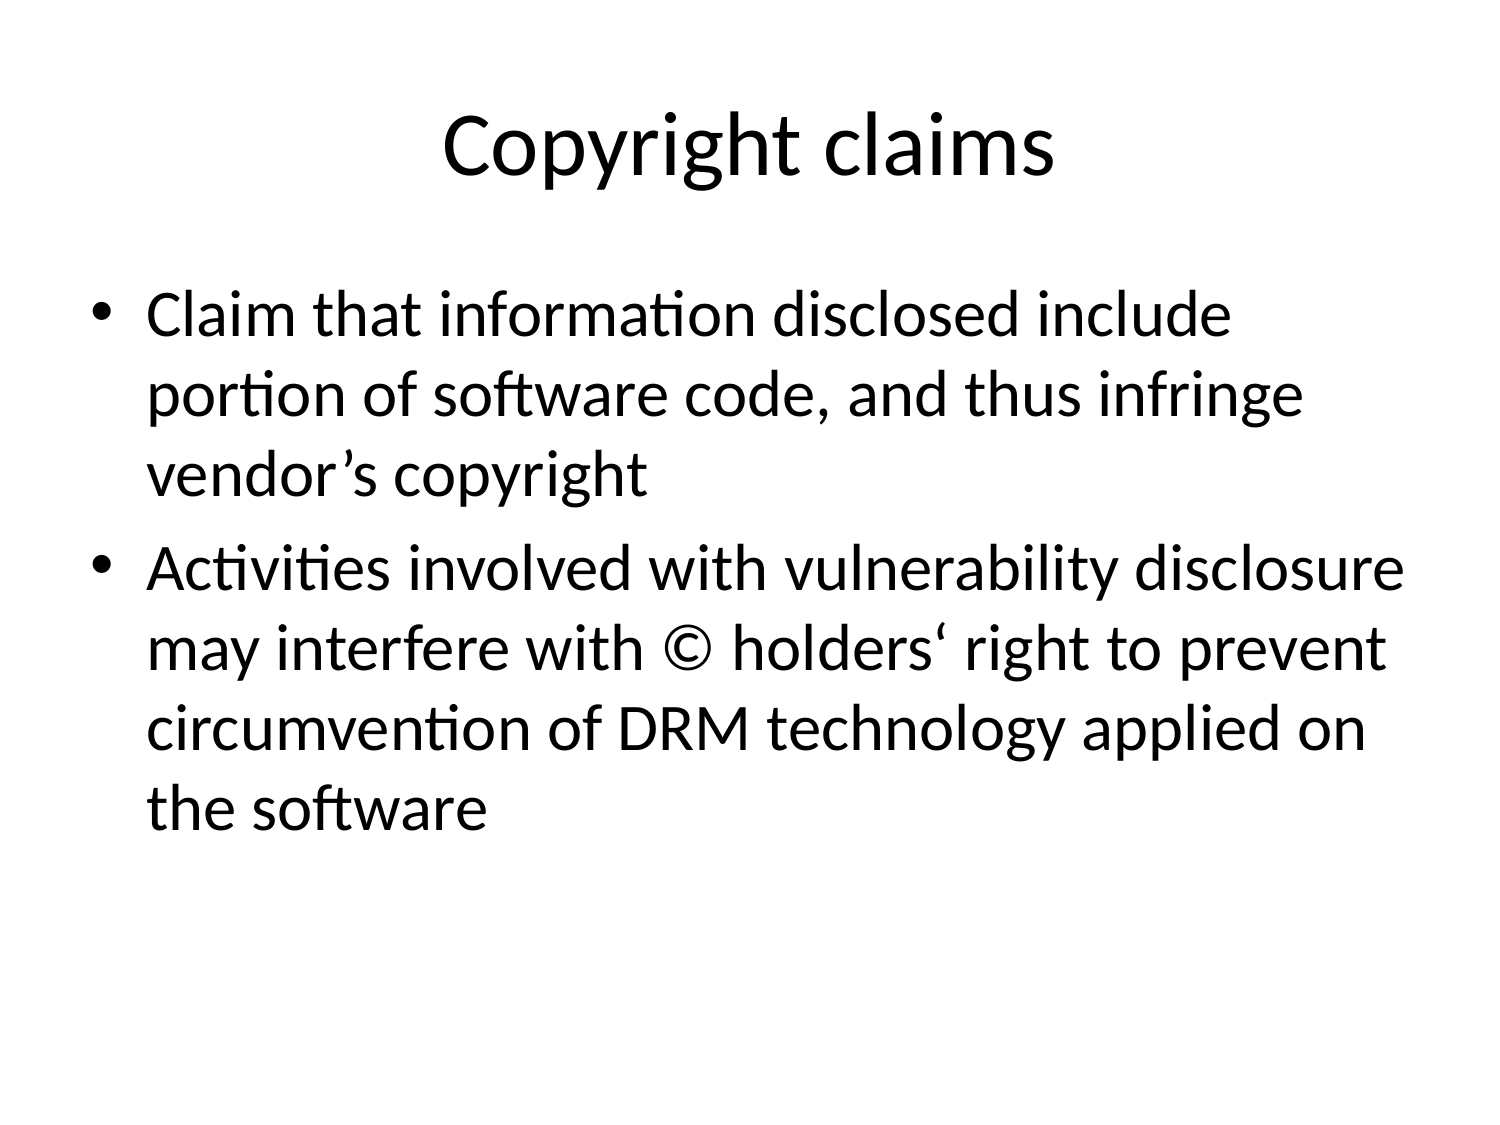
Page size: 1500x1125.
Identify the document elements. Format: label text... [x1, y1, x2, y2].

title Copyright claims [75, 45, 1425, 233]
list Claim that information disclosed include portion of software code, and thus infringe vendor’s copyright Activities involved with vulnerability disclosure may interfere with © holders‘ right to prevent circumvention of DRM technology applied on the software [75, 262, 1425, 1005]
